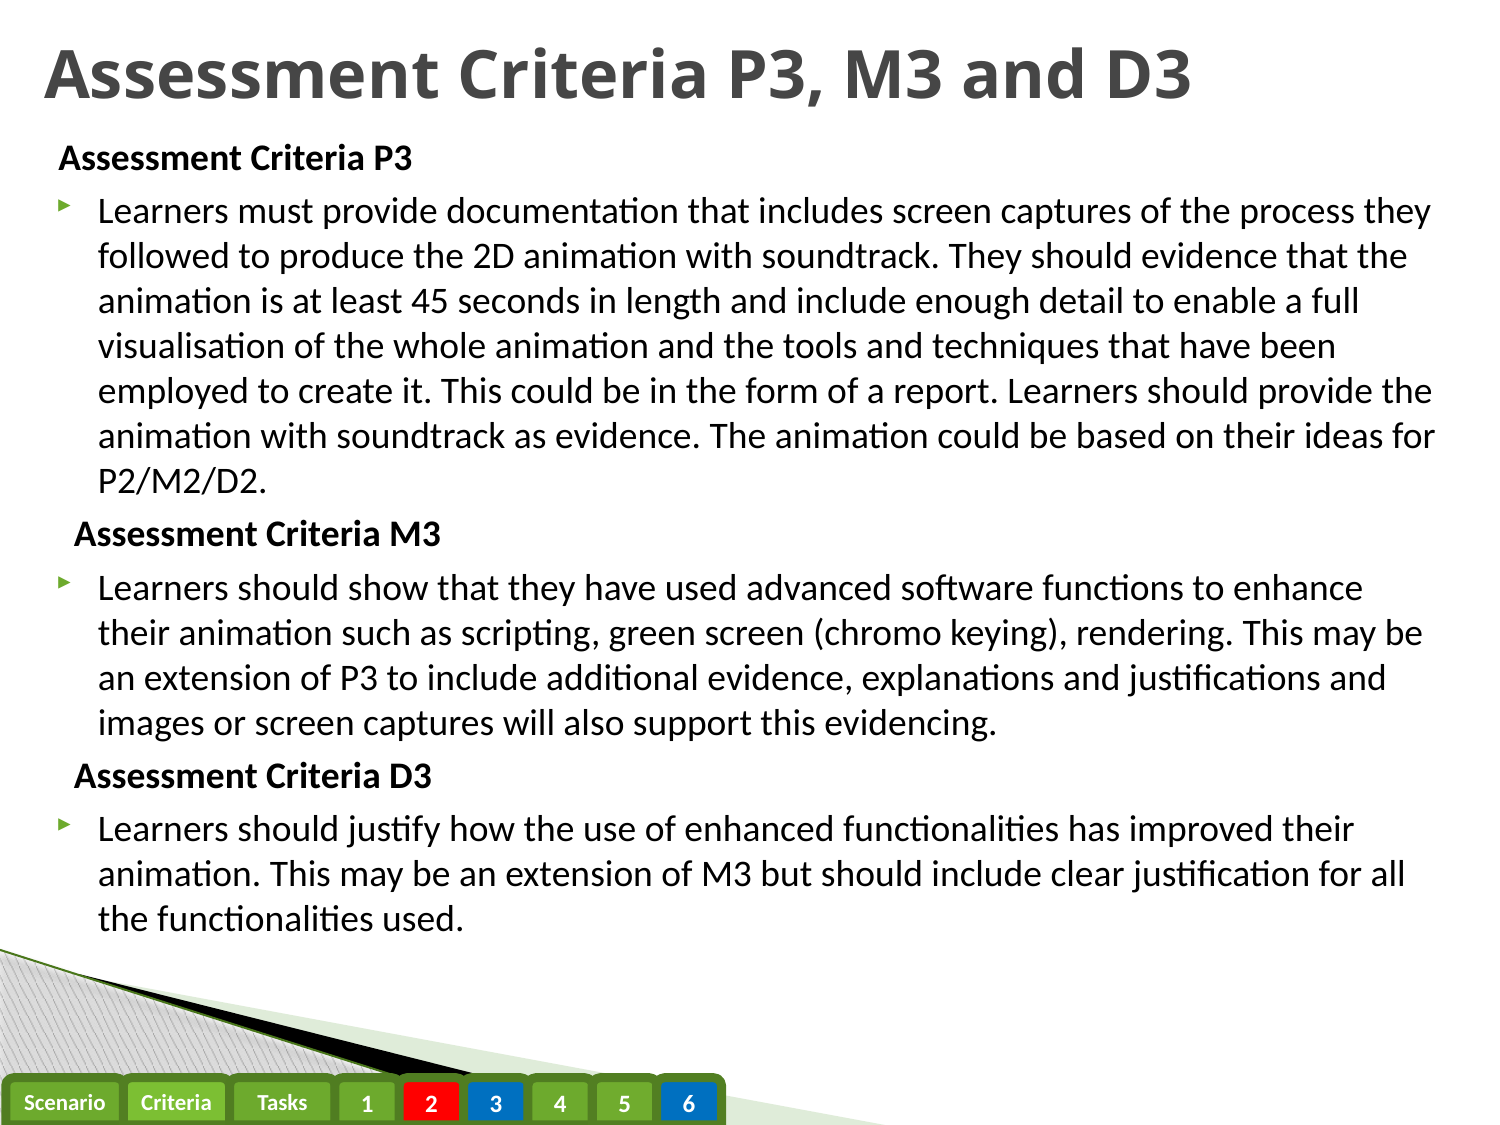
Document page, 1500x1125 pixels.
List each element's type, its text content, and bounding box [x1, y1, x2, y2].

list Assessment Criteria P3 Learners must provide documentation that includes screen captures of the process they followed to produce the 2D animation with soundtrack. They should evidence that the animation is at least 45 seconds in length and include enough detail to enable a full visualisation of the whole animation and the tools and techniques that have been employed to create it. This could be in the form of a report. Learners should provide the animation with soundtrack as evidence. The animation could be based on their ideas for P2/M2/D2. Assessment Criteria M3 Learners should show that they have used advanced software functions to enhance their animation such as scripting, green screen (chromo keying), rendering. This may be an extension of P3 to include additional evidence, explanations and justifications and images or screen captures will also support this evidencing. Assessment Criteria D3 Learners should justify how the use of enhanced functionalities has improved their animation. This may be an extension of M3 but should include clear justification for all the functionalities used. [41, 126, 1459, 1035]
title Assessment Criteria P3, M3 and D3 [29, 19, 1471, 126]
